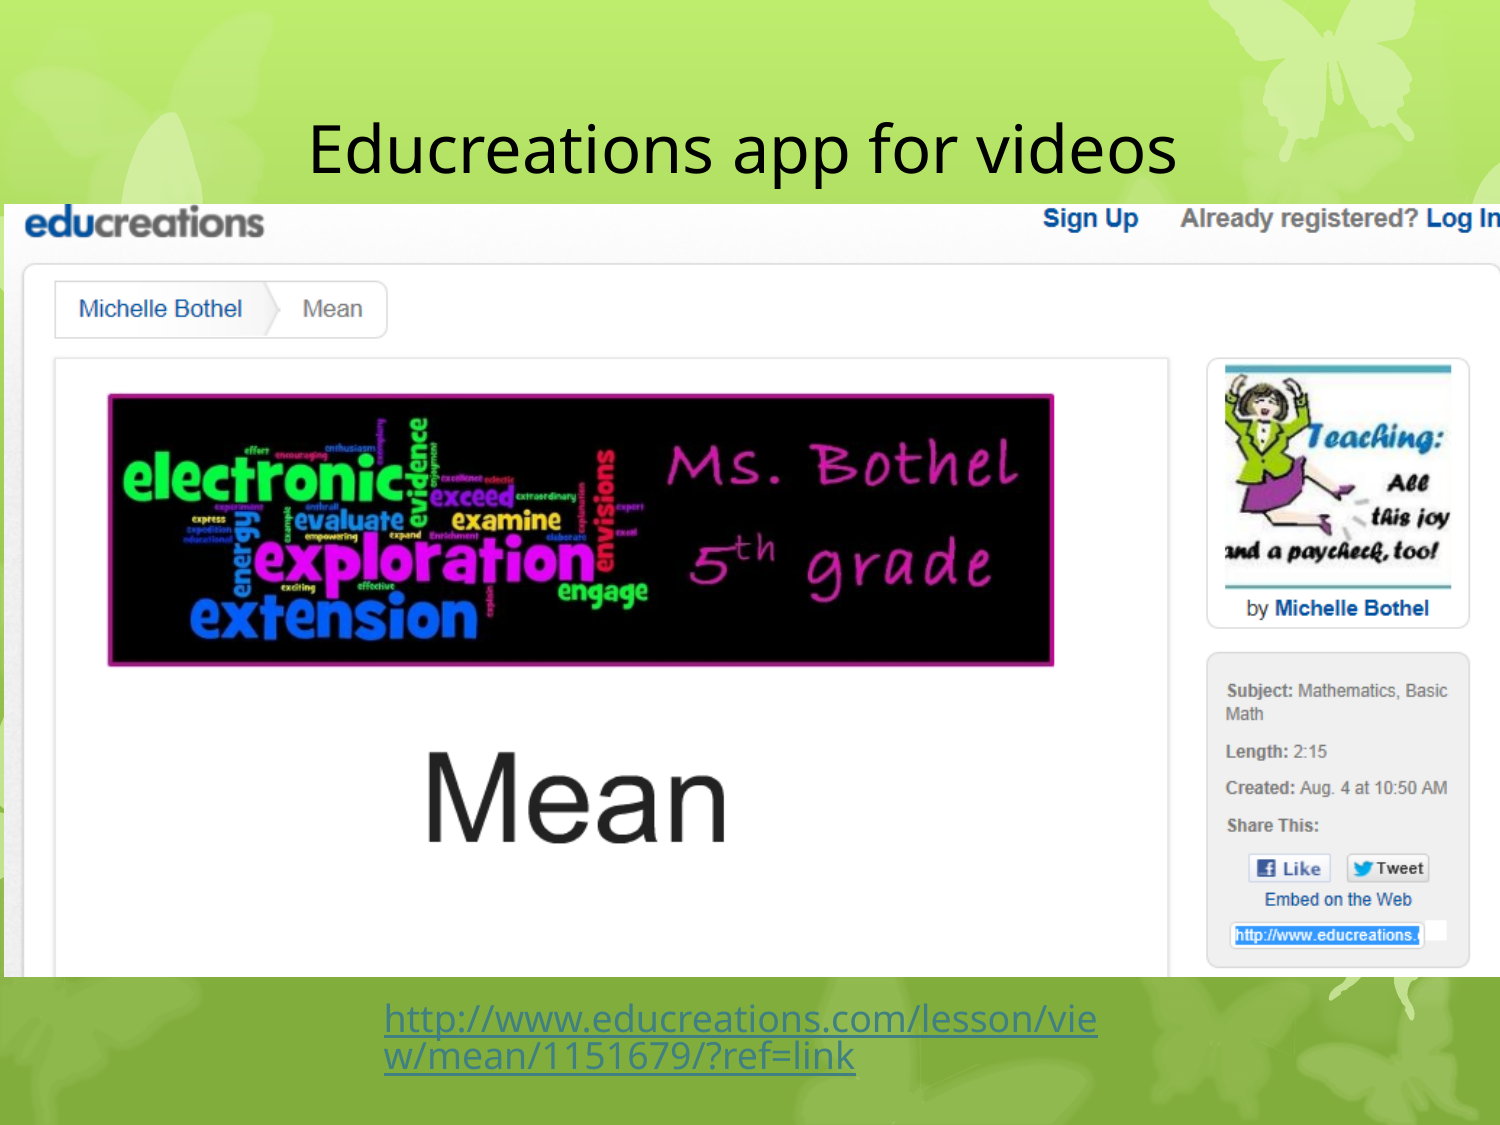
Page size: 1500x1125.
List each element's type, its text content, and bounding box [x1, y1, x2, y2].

picture [3, 204, 1500, 977]
text_box http://www.educreations.com/lesson/view/mean/1151679/?ref=link [368, 987, 1119, 1054]
text_box Educreations app for videos [137, 99, 1350, 195]
